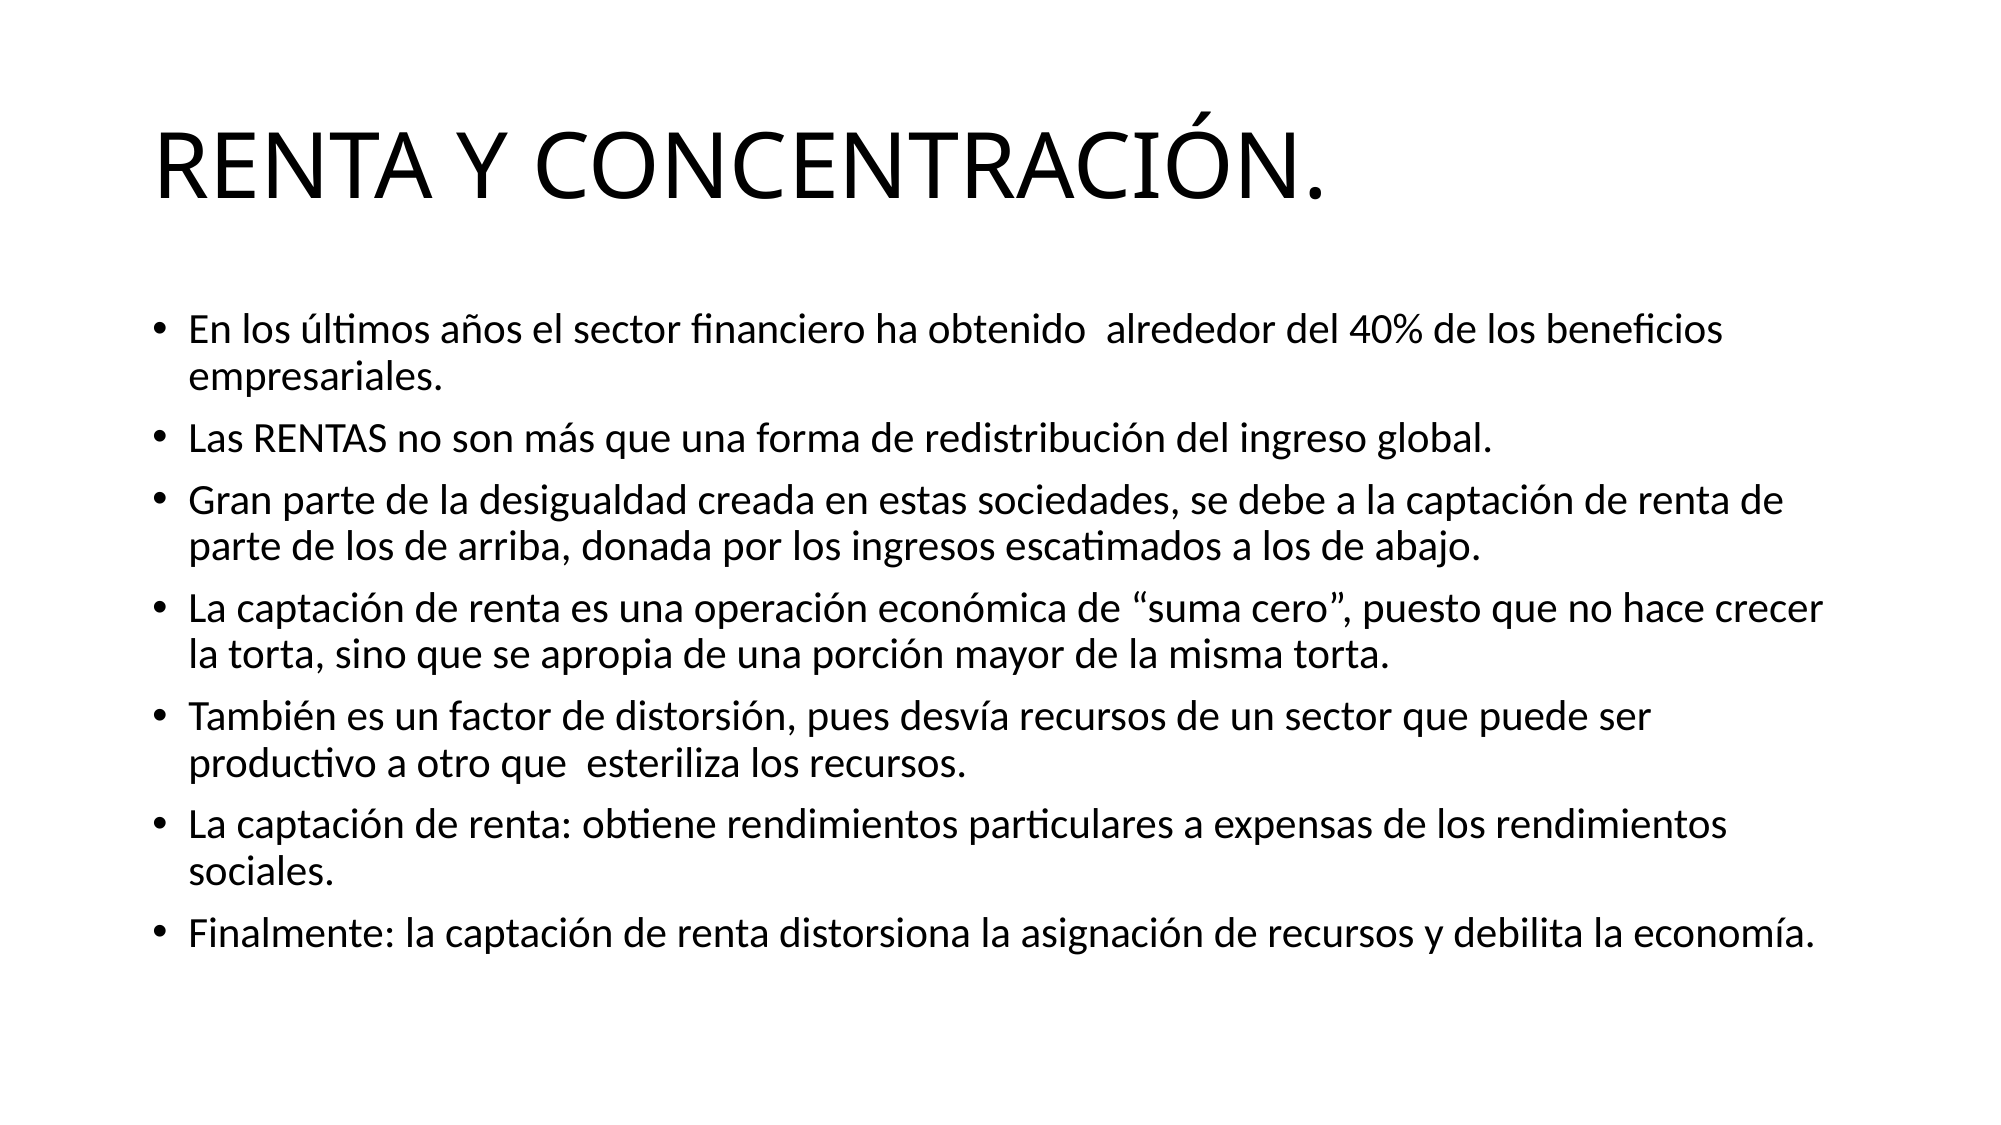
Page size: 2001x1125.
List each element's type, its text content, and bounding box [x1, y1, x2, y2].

title RENTA Y CONCENTRACIÓN. [137, 59, 1863, 278]
list En los últimos años el sector financiero ha obtenido alrededor del 40% de los beneficios empresariales. Las RENTAS no son más que una forma de redistribución del ingreso global. Gran parte de la desigualdad creada en estas sociedades, se debe a la captación de renta de parte de los de arriba, donada por los ingresos escatimados a los de abajo. La captación de renta es una operación económica de “suma cero”, puesto que no hace crecer la torta, sino que se apropia de una porción mayor de la misma torta. También es un factor de distorsión, pues desvía recursos de un sector que puede ser productivo a otro que esteriliza los recursos. La captación de renta: obtiene rendimientos particulares a expensas de los rendimientos sociales. Finalmente: la captación de renta distorsiona la asignación de recursos y debilita la economía. [137, 299, 1863, 1014]
